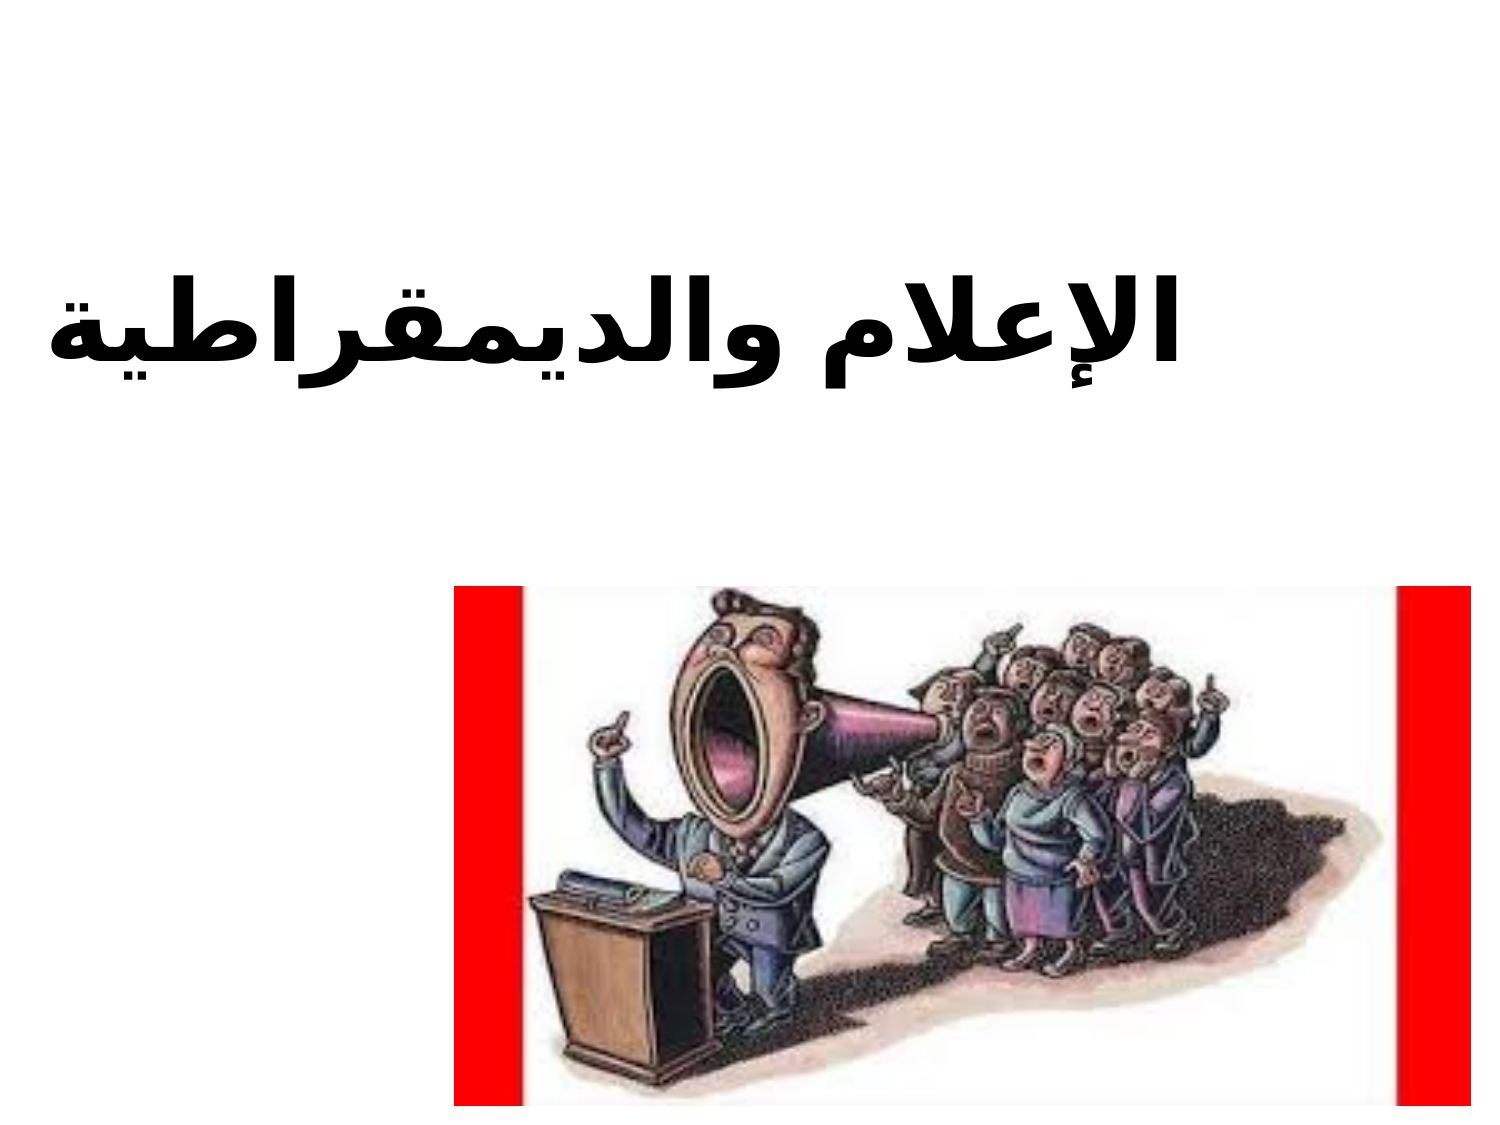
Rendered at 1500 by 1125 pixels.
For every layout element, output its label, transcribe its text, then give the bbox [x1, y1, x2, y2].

title الإعلام والديمقراطية [29, 196, 1305, 438]
picture [454, 585, 1471, 1107]
